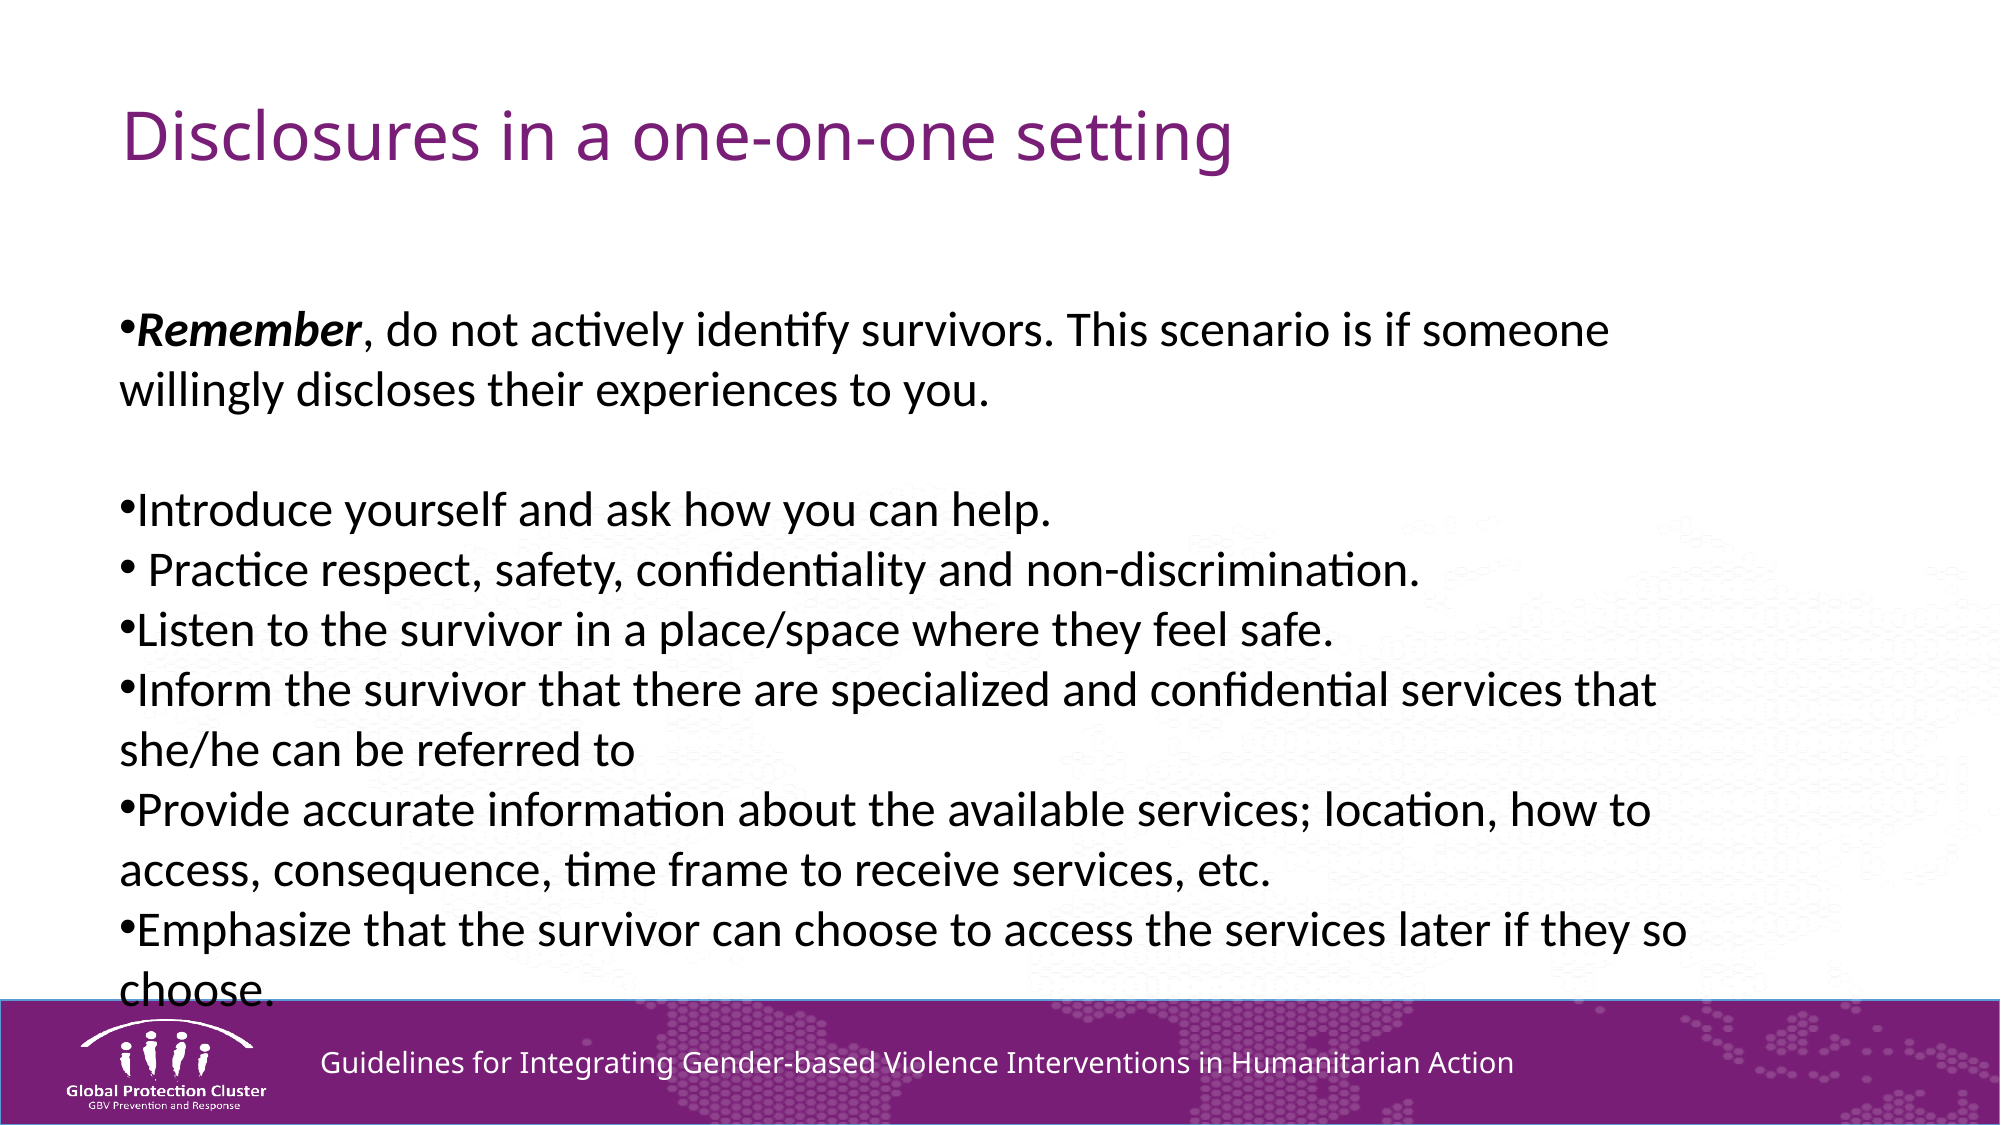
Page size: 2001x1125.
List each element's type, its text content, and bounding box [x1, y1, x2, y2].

title Disclosures in a one-on-one setting [106, 94, 1350, 228]
picture [56, 254, 2001, 1125]
text_box Remember, do not actively identify survivors. This scenario is if someone willingly discloses their experiences to you. Introduce yourself and ask how you can help. Practice respect, safety, confidentiality and non-discrimination. Listen to the survivor in a place/space where they feel safe. Inform the survivor that there are specialized and confidential services that she/he can be referred to Provide accurate information about the available services; location, how to access, consequence, time frame to receive services, etc. Emphasize that the survivor can choose to access the services later if they so choose. [104, 288, 1766, 1024]
